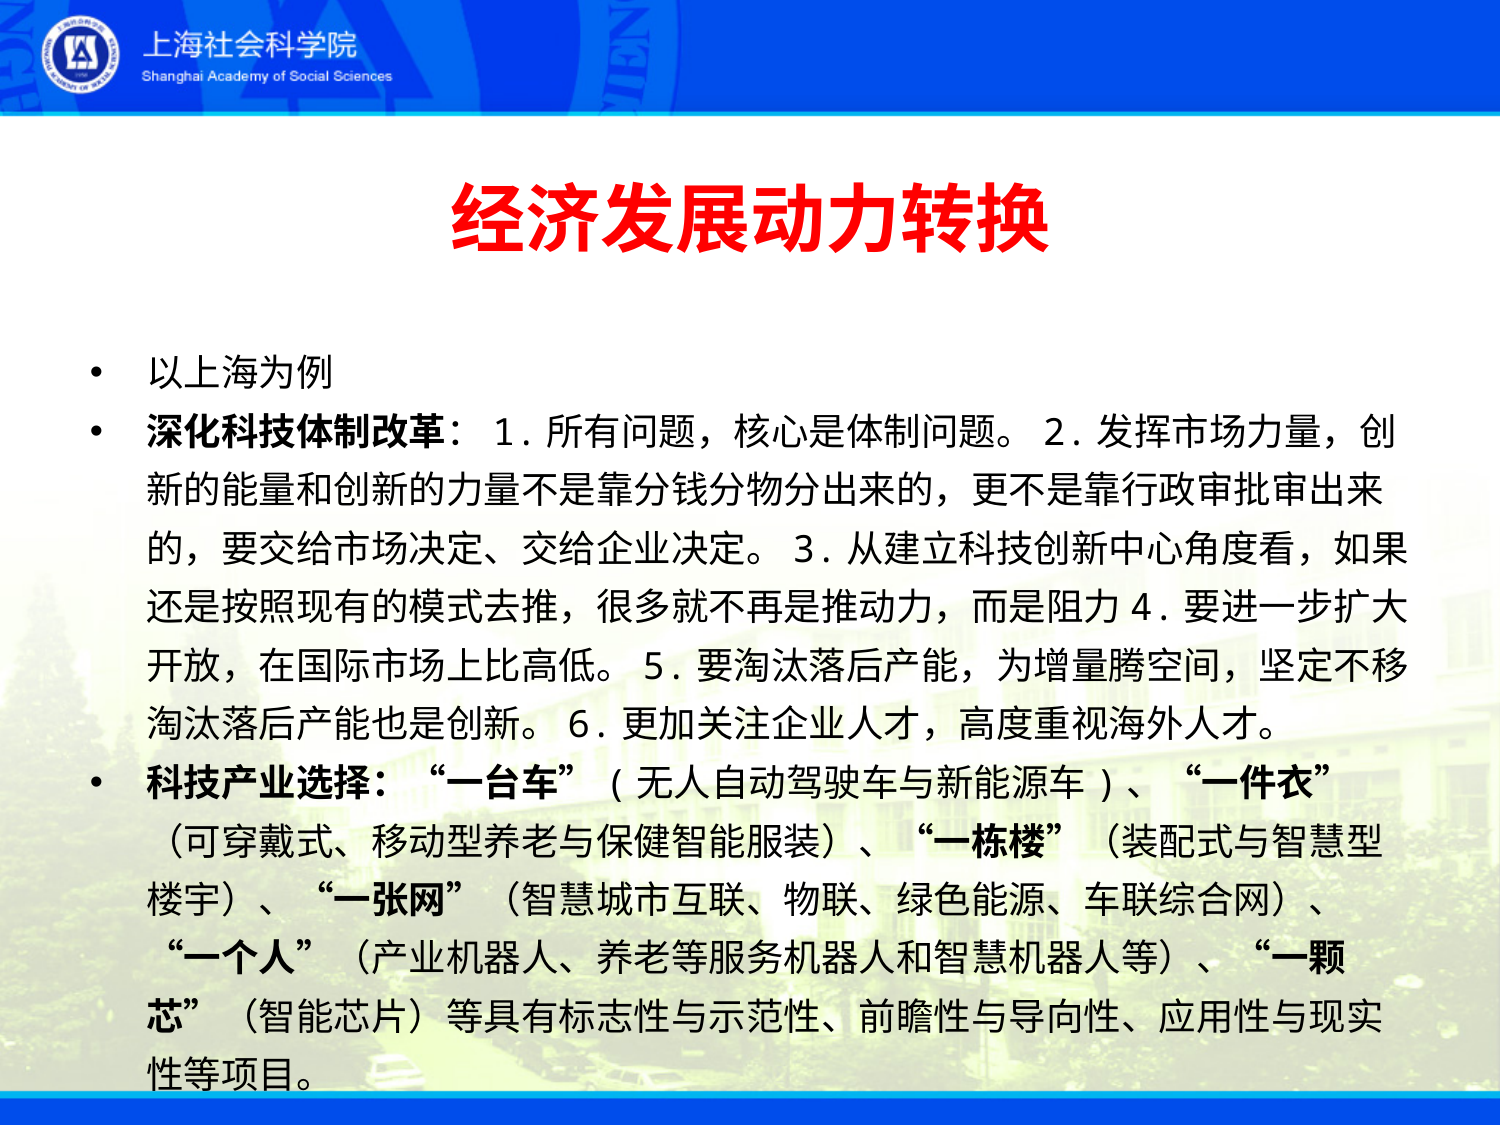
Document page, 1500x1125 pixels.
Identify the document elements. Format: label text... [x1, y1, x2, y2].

list 以上海为例 深化科技体制改革：1.所有问题，核心是体制问题。2.发挥市场力量，创新的能量和创新的力量不是靠分钱分物分出来的，更不是靠行政审批审出来的，要交给市场决定、交给企业决定。3.从建立科技创新中心角度看，如果还是按照现有的模式去推，很多就不再是推动力，而是阻力4.要进一步扩大开放，在国际市场上比高低。5.要淘汰落后产能，为增量腾空间，坚定不移淘汰落后产能也是创新。6.更加关注企业人才，高度重视海外人才。 科技产业选择：“一台车”(无人自动驾驶车与新能源车)、“一件衣”（可穿戴式、移动型养老与保健智能服装）、“一栋楼”（装配式与智慧型楼宇）、“一张网”（智慧城市互联、物联、绿色能源、车联综合网）、“一个人”（产业机器人、养老等服务机器人和智慧机器人等）、“一颗芯”（智能芯片）等具有标志性与示范性、前瞻性与导向性、应用性与现实性等项目。 [74, 327, 1426, 1006]
title 经济发展动力转换 [74, 128, 1426, 305]
picture [0, 1099, 1500, 1125]
picture [0, 0, 1500, 1091]
